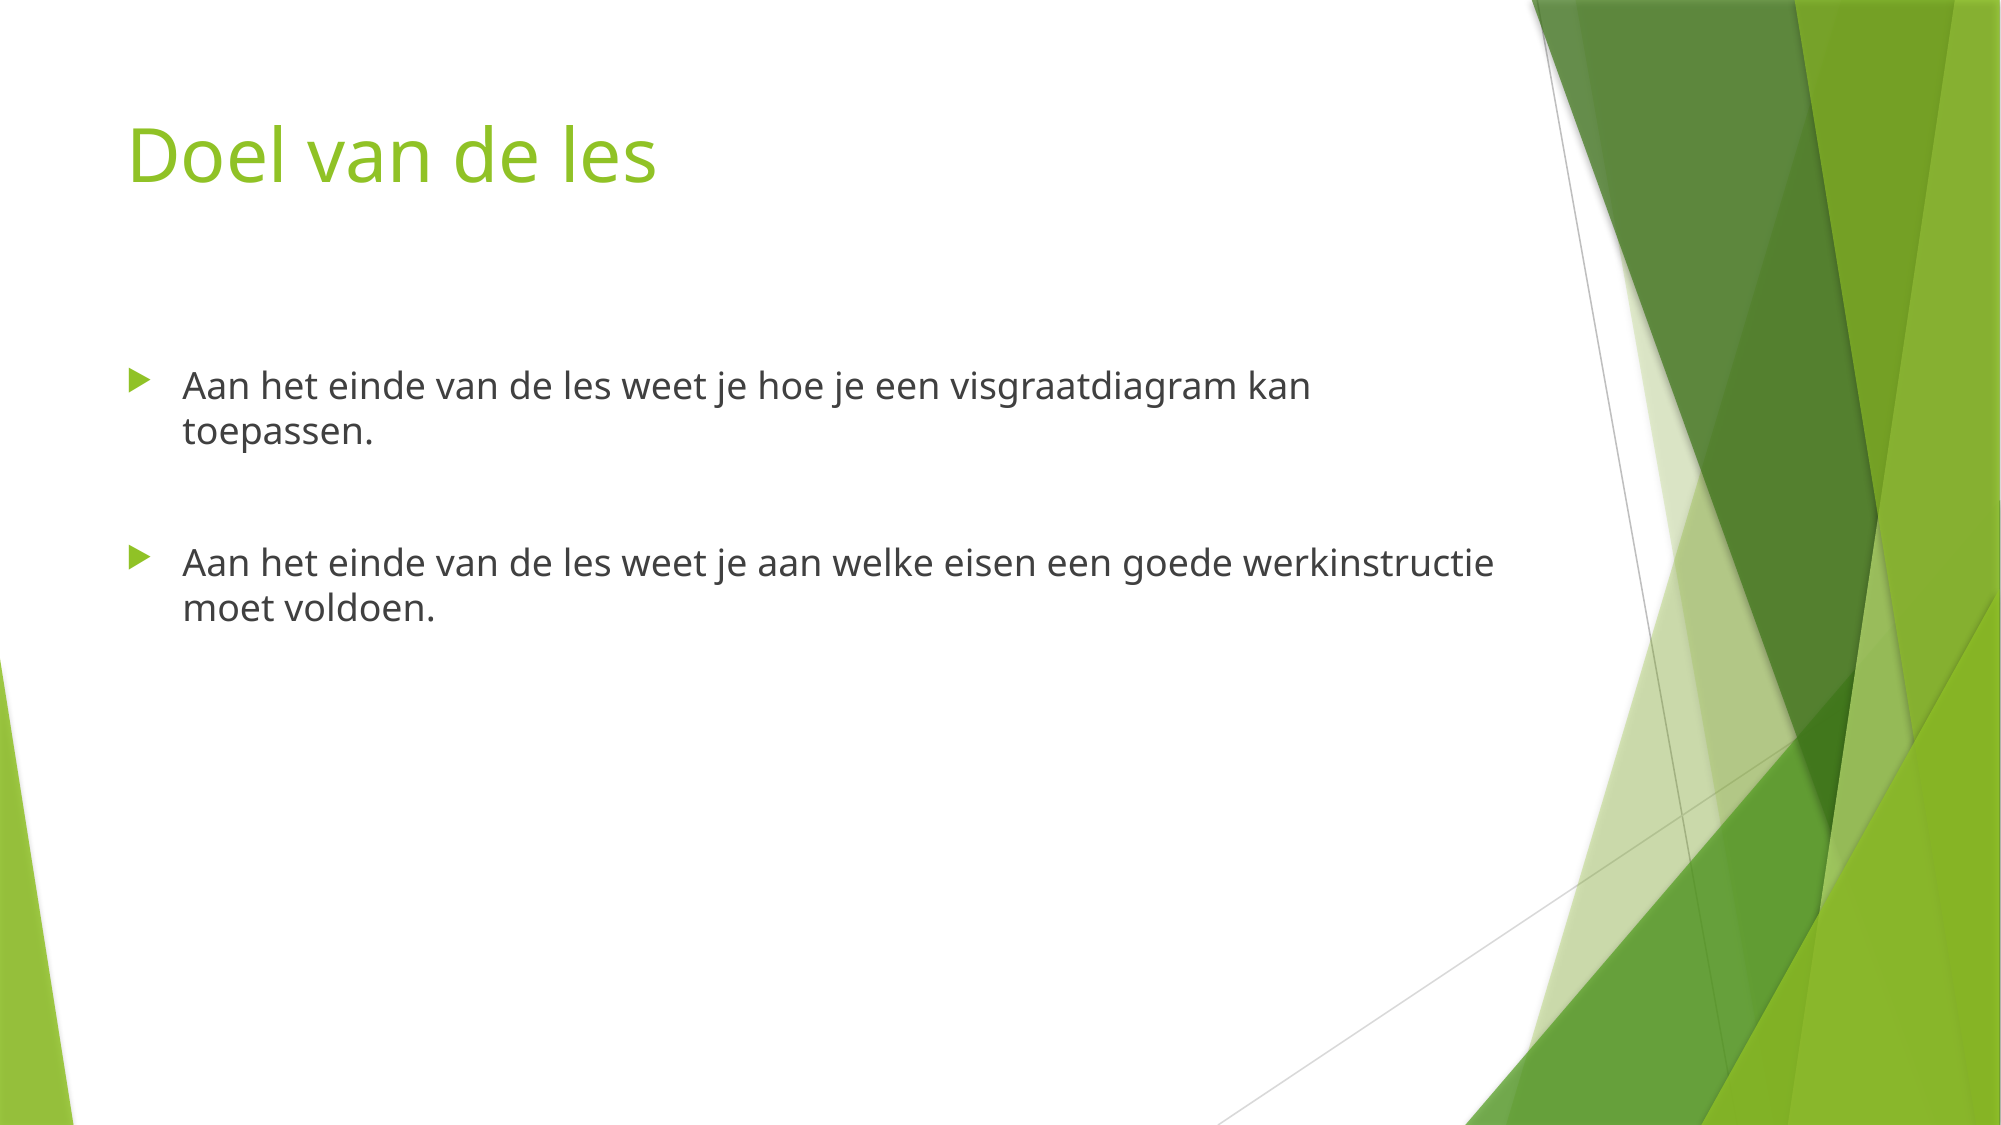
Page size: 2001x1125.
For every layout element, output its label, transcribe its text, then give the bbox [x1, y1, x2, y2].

title Doel van de les [111, 99, 1522, 317]
list Aan het einde van de les weet je hoe je een visgraatdiagram kan toepassen. Aan het einde van de les weet je aan welke eisen een goede werkinstructie moet voldoen. [111, 354, 1522, 992]
